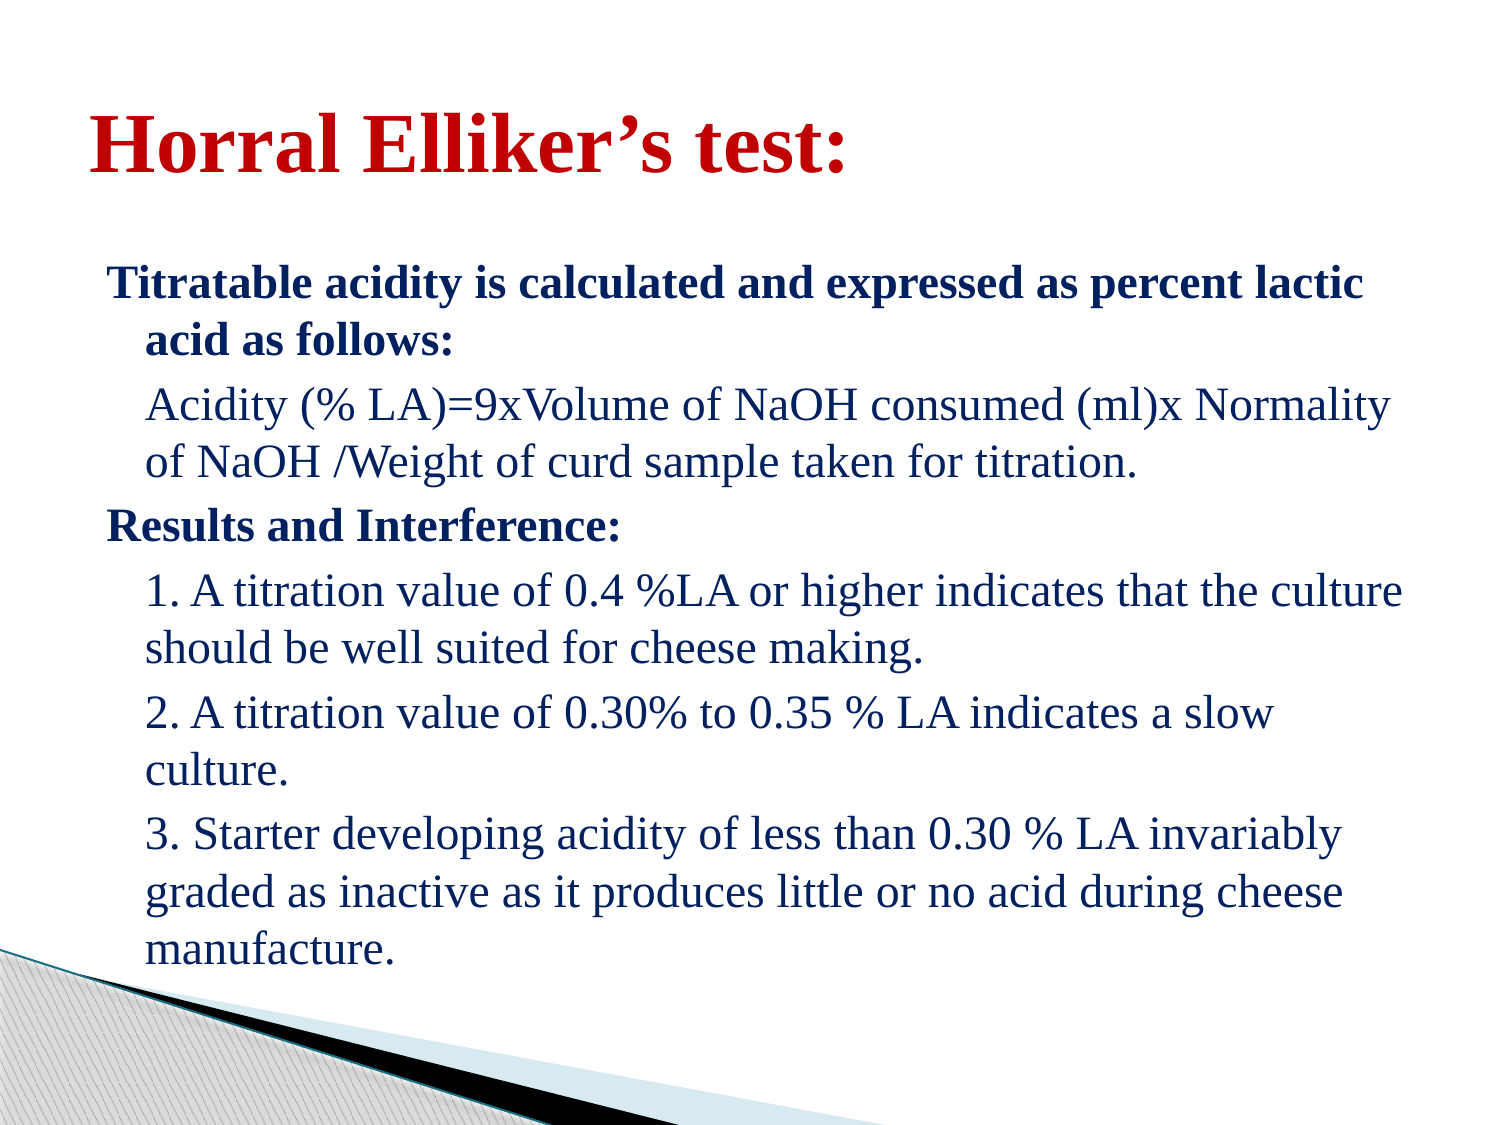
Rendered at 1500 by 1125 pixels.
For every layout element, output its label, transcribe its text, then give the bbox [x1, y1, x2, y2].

title Horral Elliker’s test: [75, 45, 1425, 233]
list Titratable acidity is calculated and expressed as percent lactic acid as follows: Acidity (% LA)=9xVolume of NaOH consumed (ml)x Normality of NaOH /Weight of curd sample taken for titration. Results and Interference: 1. A titration value of 0.4 %LA or higher indicates that the culture should be well suited for cheese making. 2. A titration value of 0.30% to 0.35 % LA indicates a slow culture. 3. Starter developing acidity of less than 0.30 % LA invariably graded as inactive as it produces little or no acid during cheese manufacture. [75, 243, 1425, 986]
